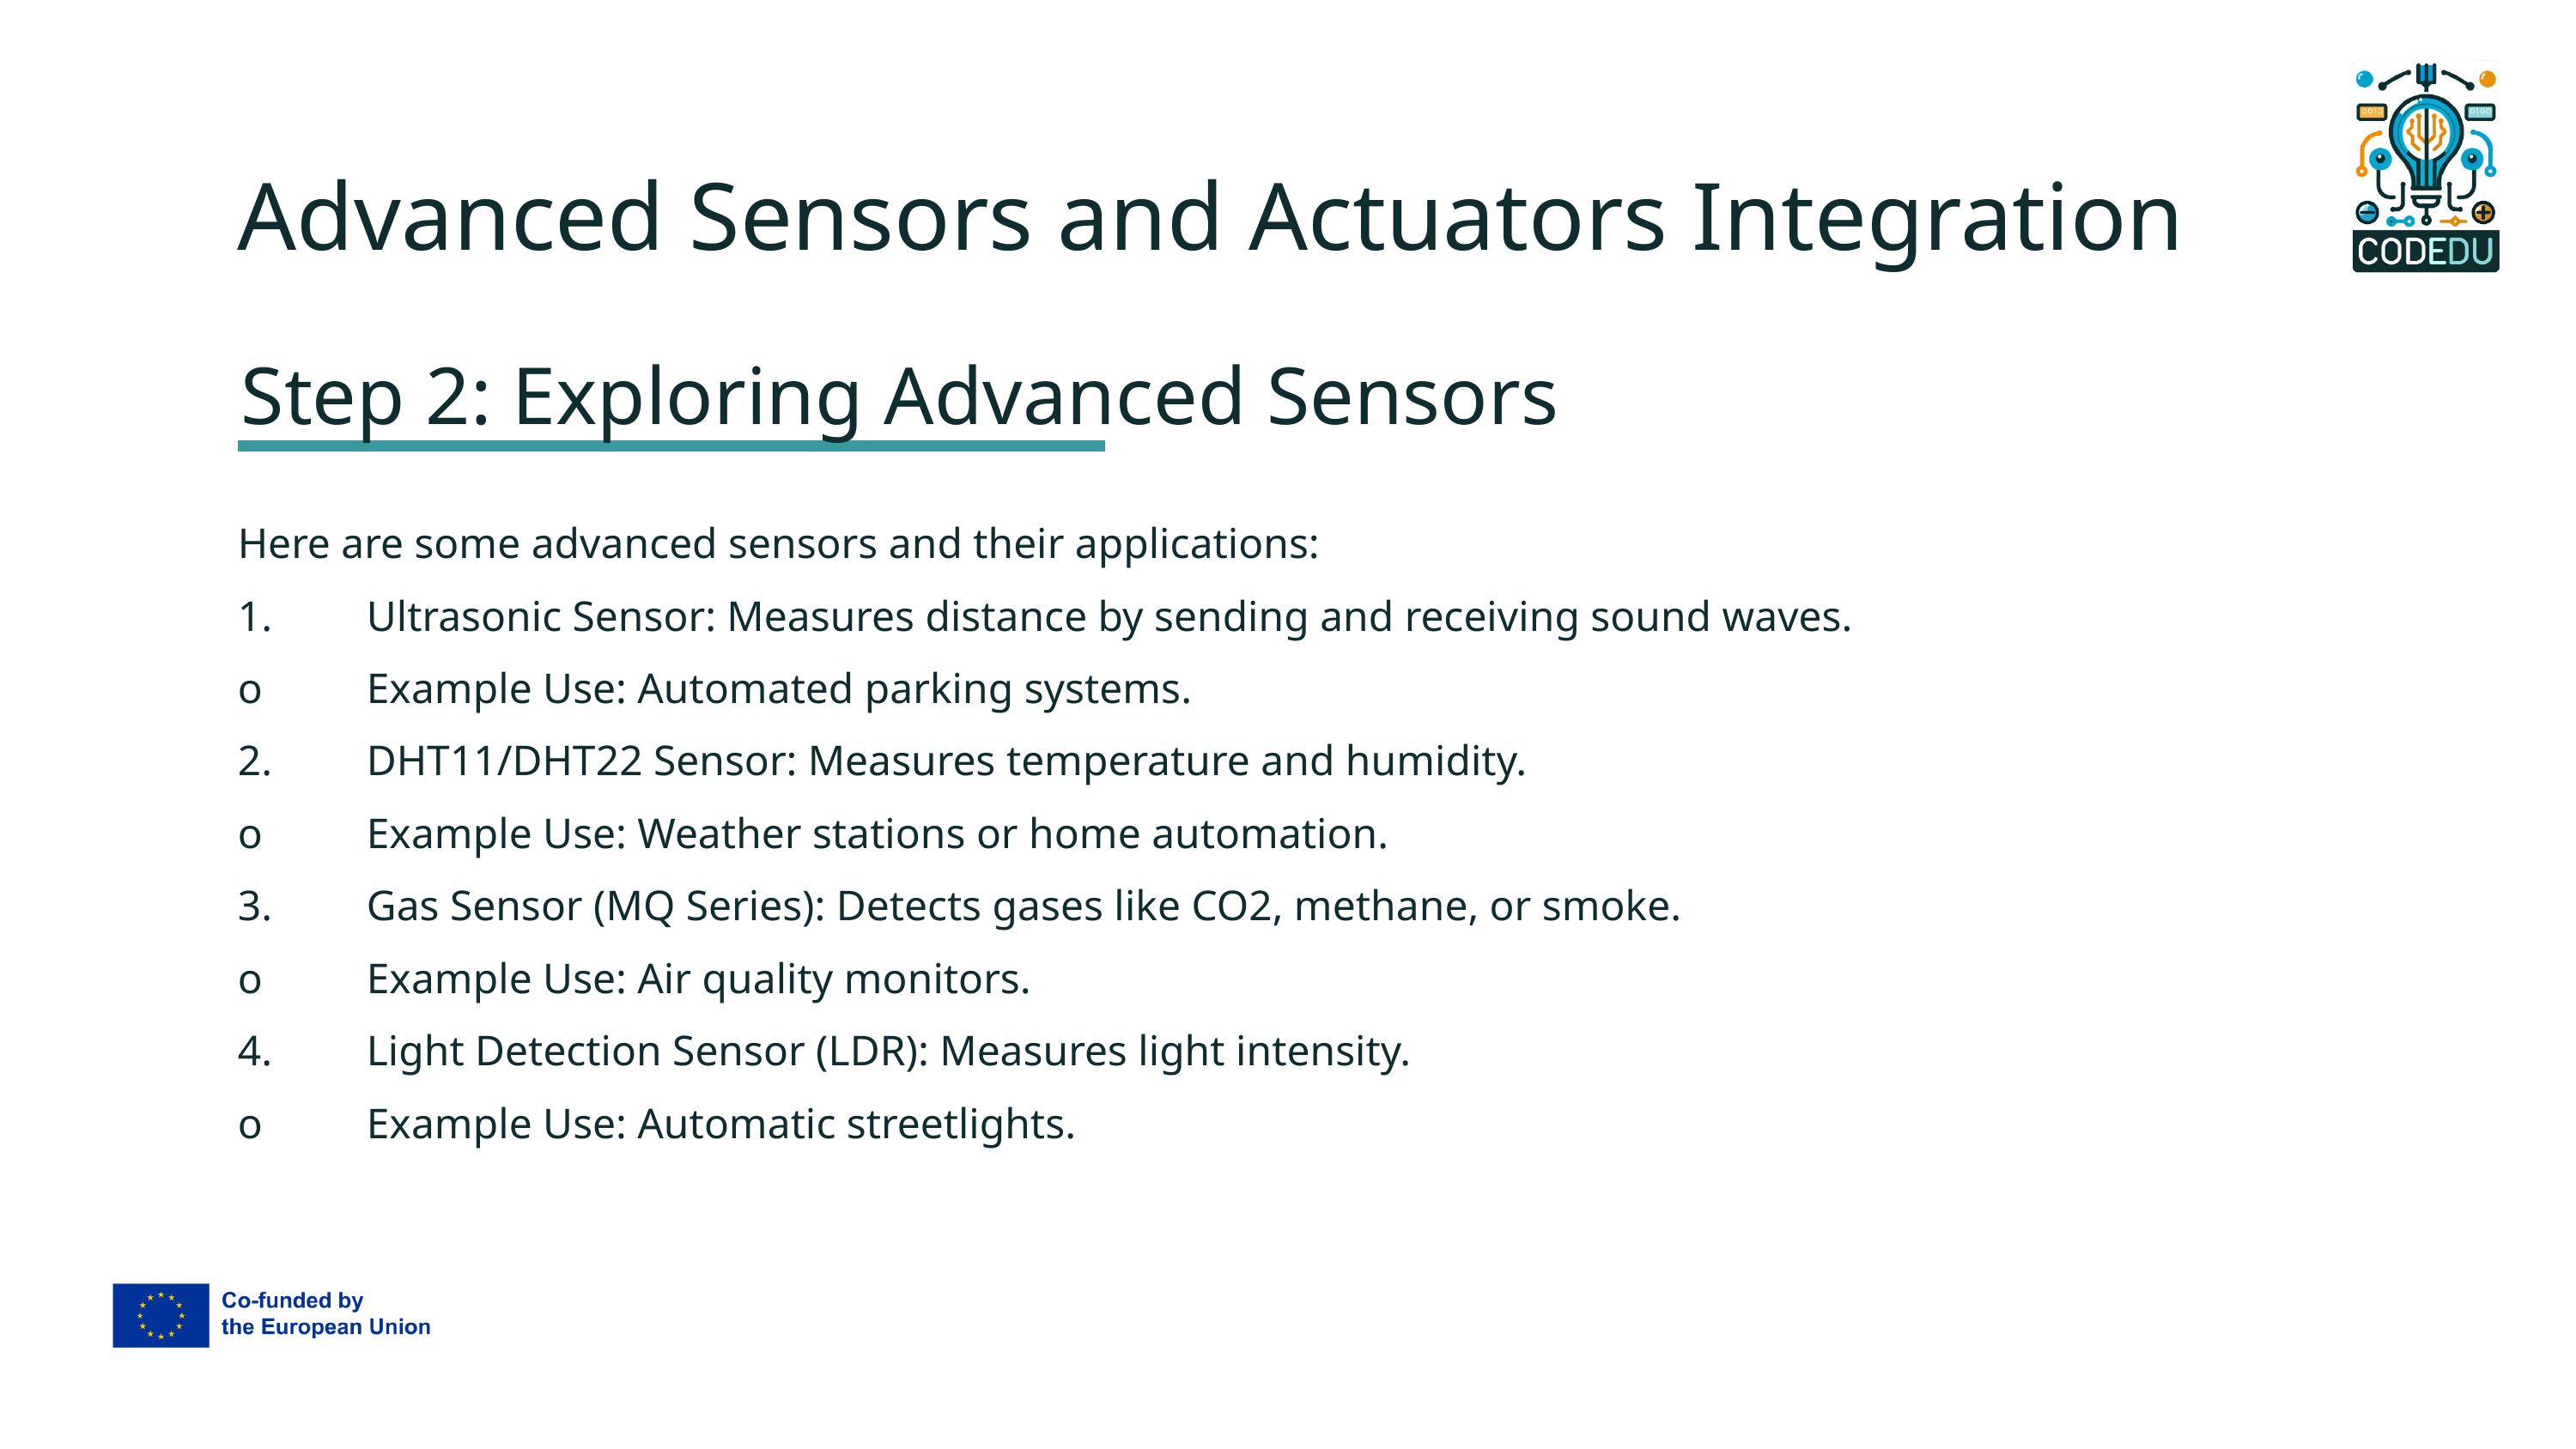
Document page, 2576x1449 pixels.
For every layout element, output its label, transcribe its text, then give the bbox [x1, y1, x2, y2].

text_box Advanced Sensors and Actuators Integration [237, 146, 2217, 270]
text_box Here are some advanced sensors and their applications: 1. Ultrasonic Sensor: Measures distance by sending and receiving sound waves. o Example Use: Automated parking systems. 2. DHT11/DHT22 Sensor: Measures temperature and humidity. o Example Use: Weather stations or home automation. 3. Gas Sensor (MQ Series): Detects gases like CO2, methane, or smoke. o Example Use: Air quality monitors. 4. Light Detection Sensor (LDR): Measures light intensity. o Example Use: Automatic streetlights. [237, 494, 2382, 1292]
text_box [107, 1278, 443, 1353]
picture [2221, 0, 2576, 395]
text_box Step 2: Exploring Advanced Sensors [240, 301, 2396, 440]
